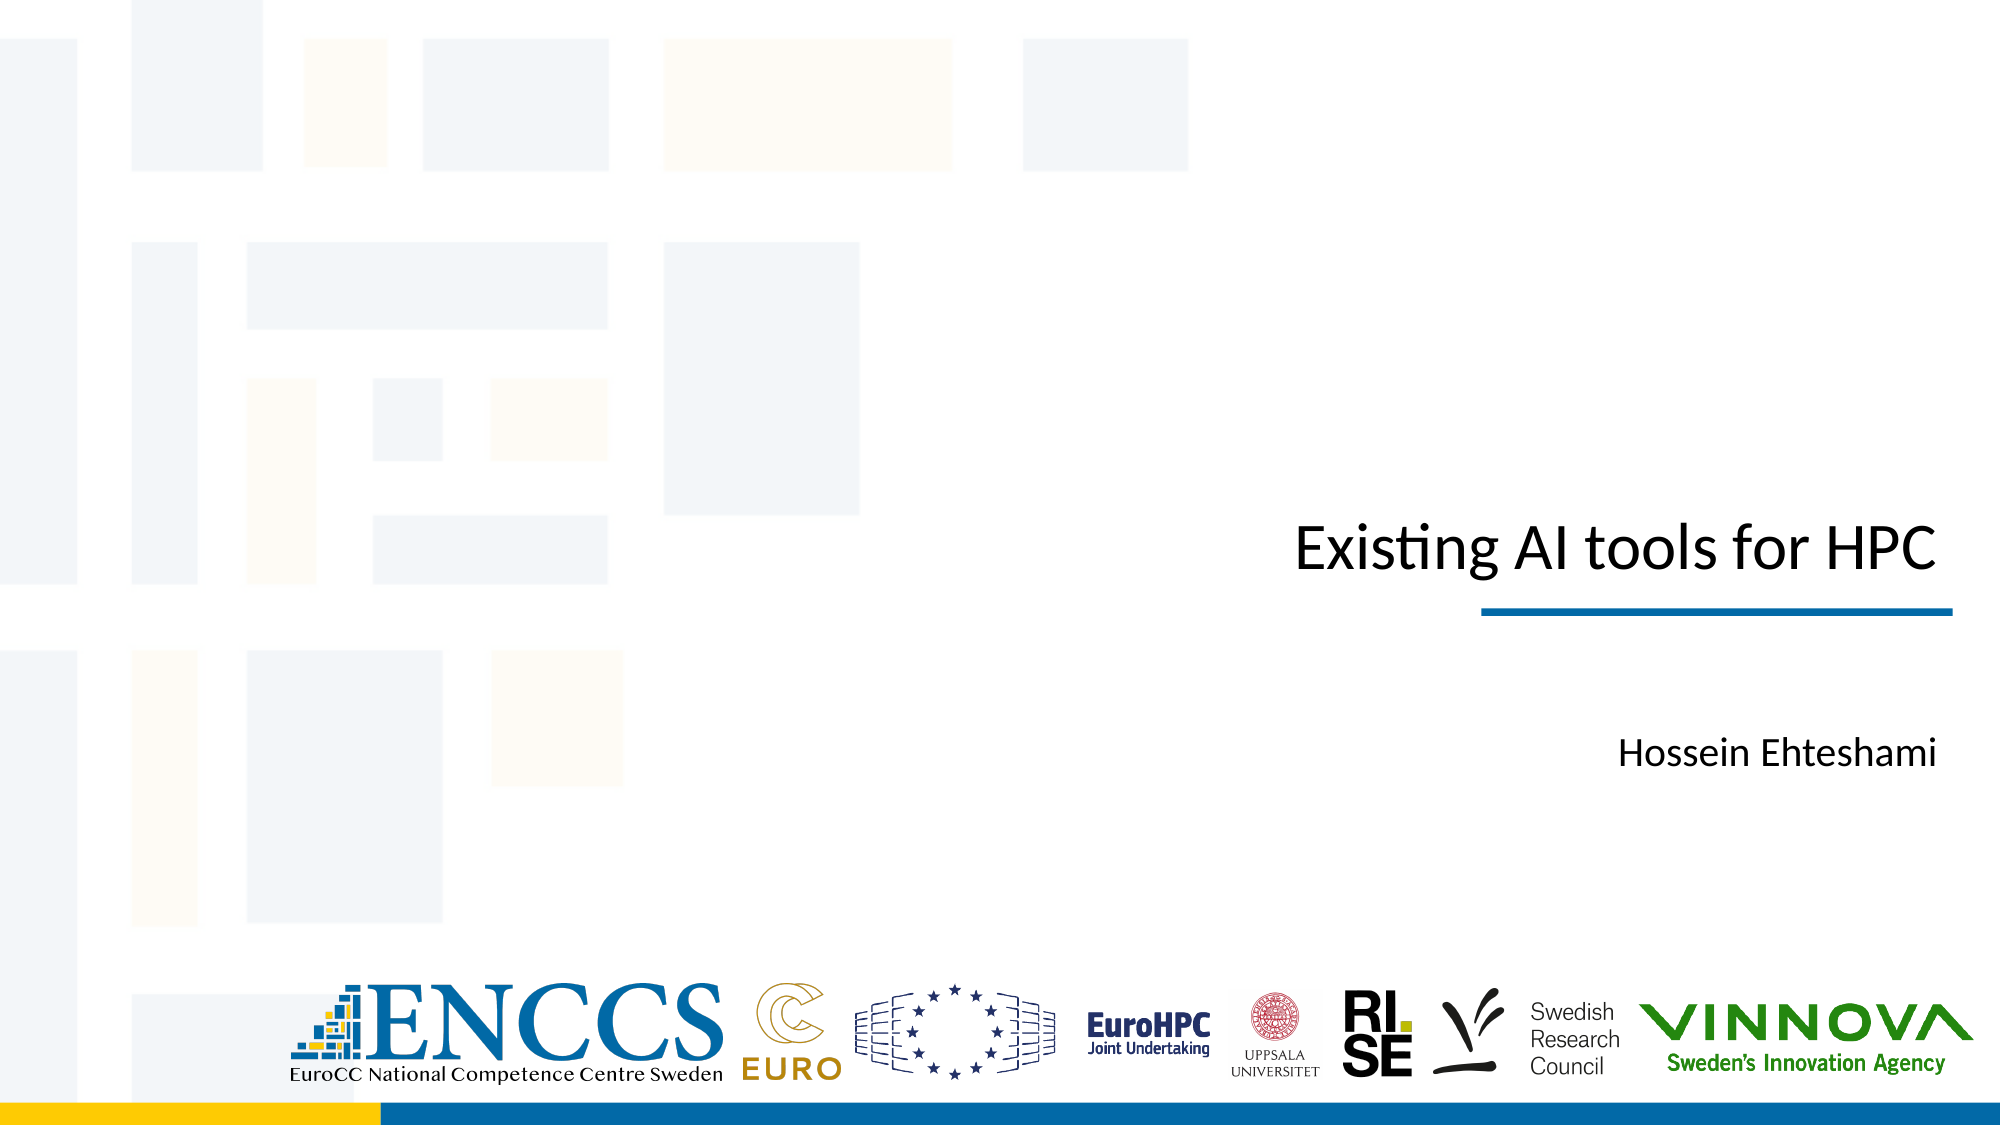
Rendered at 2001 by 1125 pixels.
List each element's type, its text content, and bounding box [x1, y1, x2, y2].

picture [291, 983, 723, 1085]
title Existing AI tools for HPC [507, 487, 1953, 609]
picture [1343, 989, 1413, 1078]
picture [1433, 988, 1625, 1079]
picture [855, 983, 1210, 1080]
picture [743, 983, 841, 1080]
list Hossein Ehteshami [507, 719, 1953, 787]
picture [1638, 1003, 1974, 1075]
picture [1228, 989, 1323, 1080]
